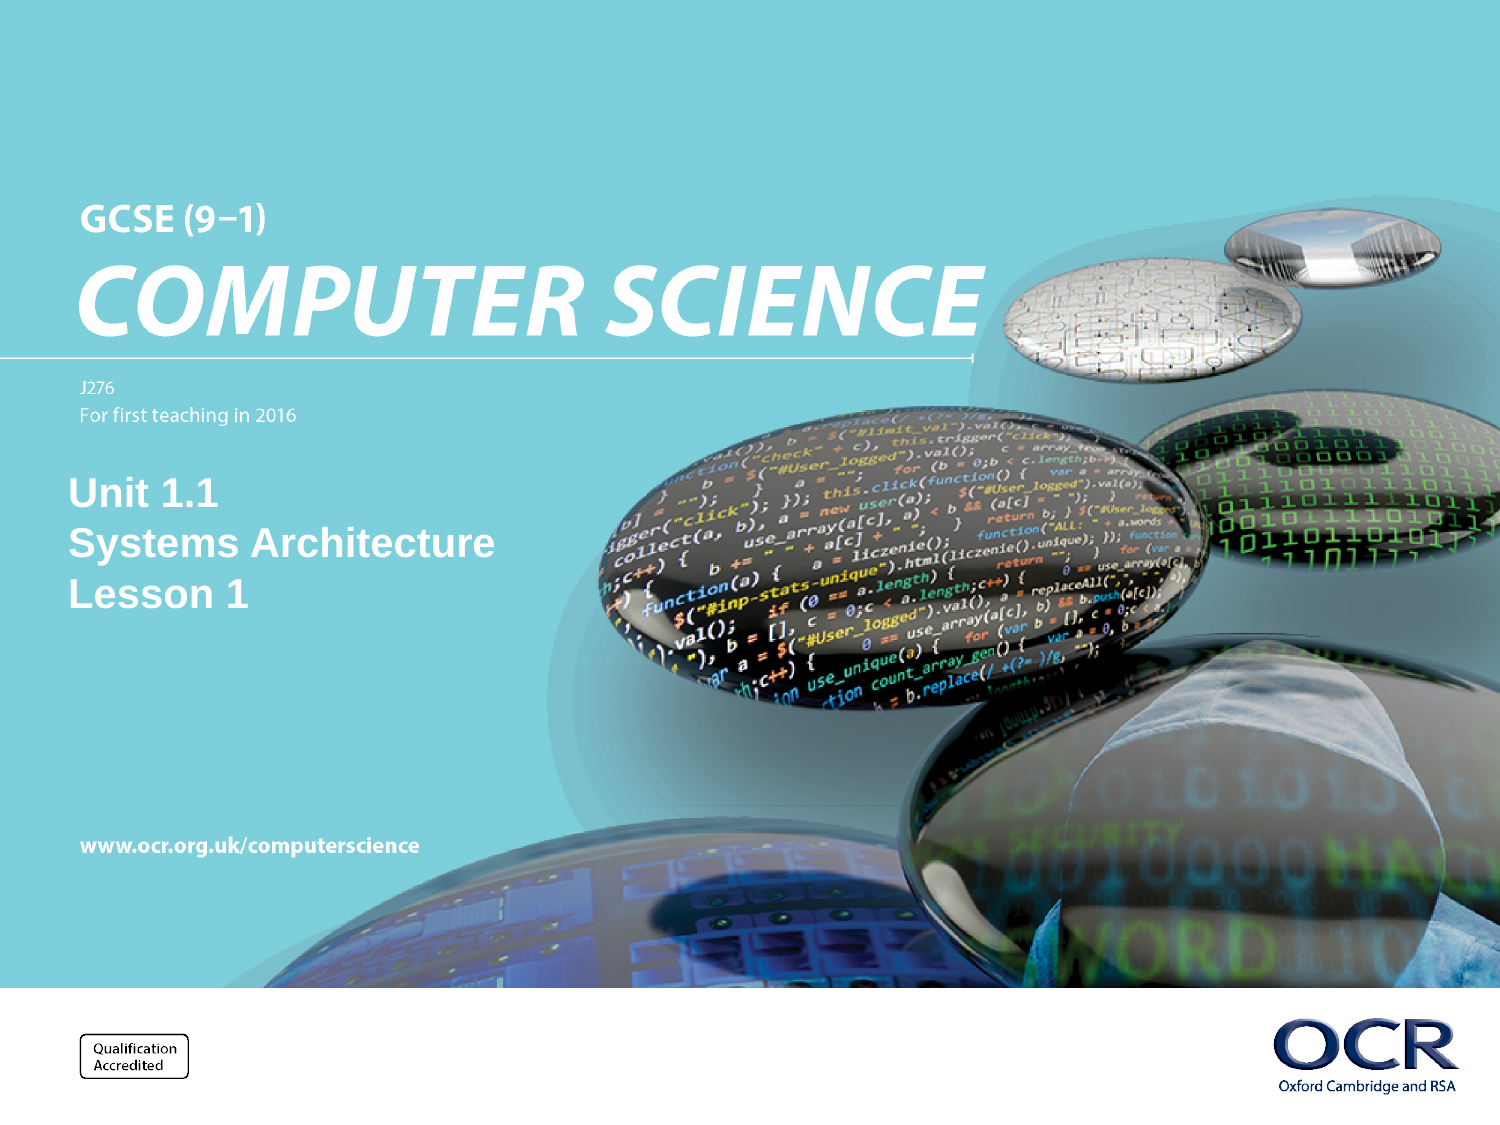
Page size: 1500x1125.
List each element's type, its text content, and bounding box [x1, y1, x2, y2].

picture [0, 0, 1500, 1125]
title Unit 1.1 Systems Architecture Lesson 1 [53, 420, 632, 662]
